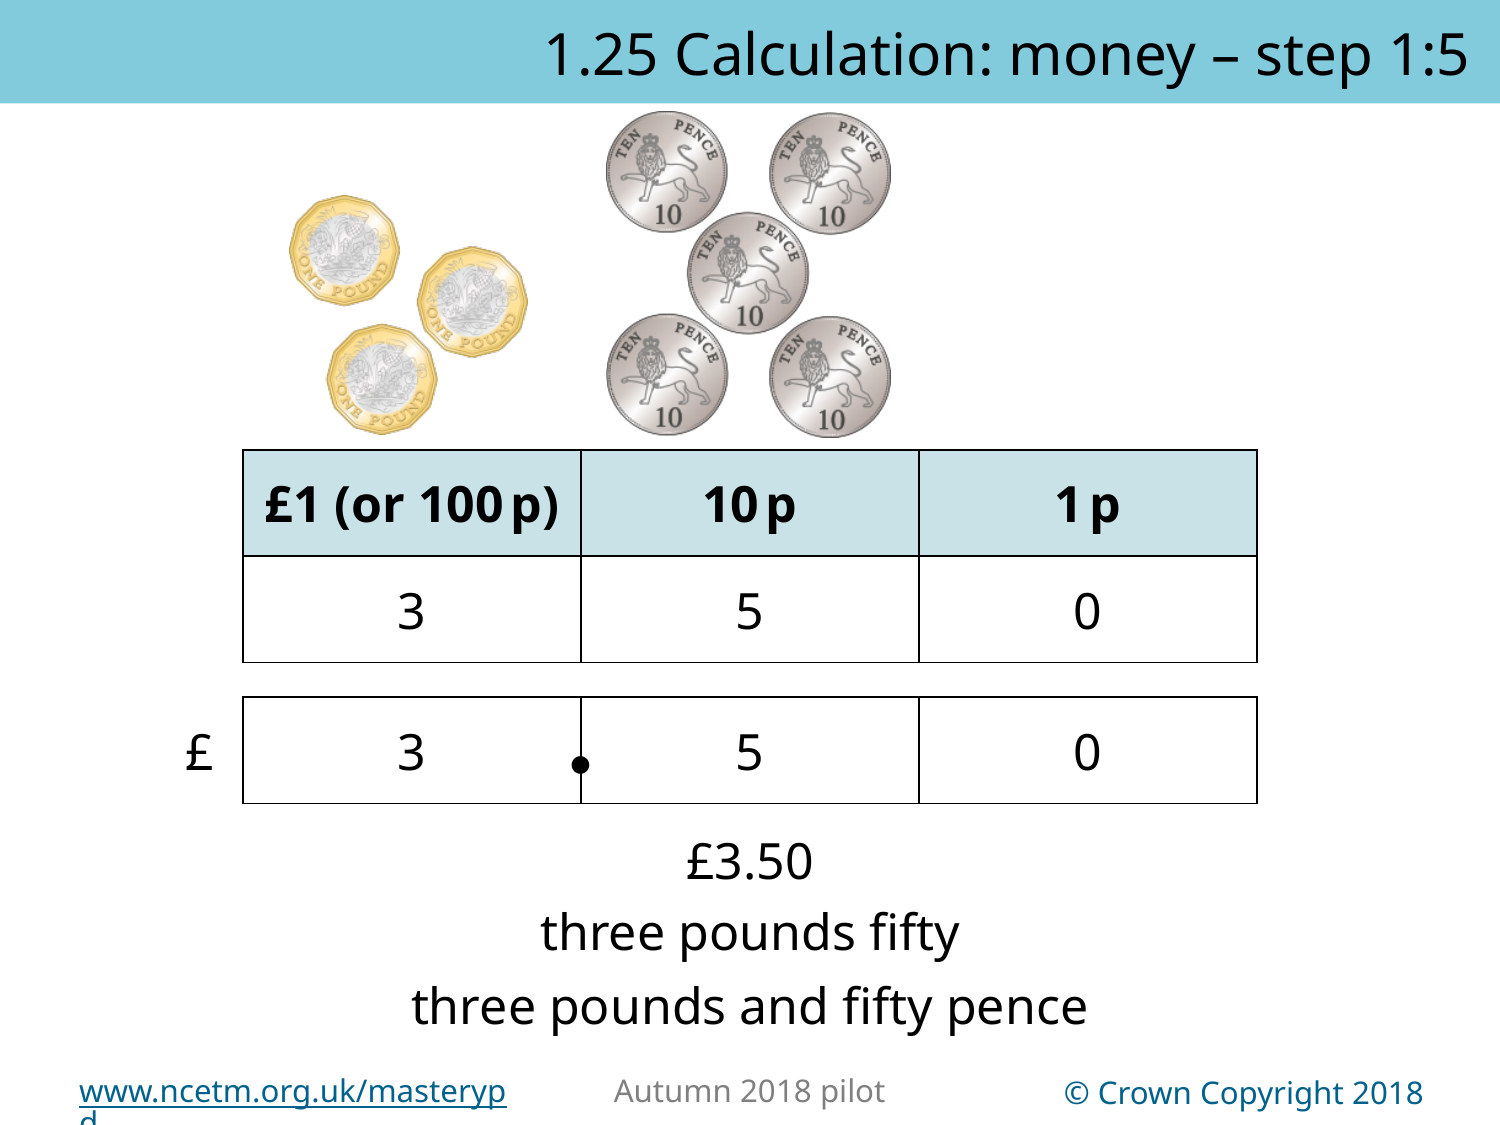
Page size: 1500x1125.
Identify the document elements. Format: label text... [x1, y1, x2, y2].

table_header 10 p [582, 451, 918, 555]
text_box 3 [382, 572, 442, 647]
text_box £3.50 [671, 821, 829, 897]
text_box 0 [1058, 572, 1118, 647]
picture [289, 194, 529, 435]
text_box 3 [382, 712, 442, 788]
text_box £ [170, 712, 229, 788]
table_header £1 (or 100 p) [244, 451, 580, 555]
table_header [244, 698, 580, 803]
table_cell [920, 557, 1256, 662]
list 1.25 Calculation: money – step 1:5 [0, 0, 1500, 104]
text_box three pounds and fifty pence [396, 967, 1104, 1043]
picture [605, 111, 891, 439]
table_cell [244, 557, 580, 662]
text_box 5 [720, 712, 780, 788]
table_header [920, 698, 1256, 803]
text_box • [552, 722, 609, 798]
table_cell [582, 557, 918, 662]
text_box 5 [720, 572, 780, 647]
text_box 0 [1058, 712, 1118, 788]
table_header 1 p [920, 451, 1256, 555]
table_header [582, 698, 918, 803]
text_box three pounds fifty [525, 892, 975, 967]
